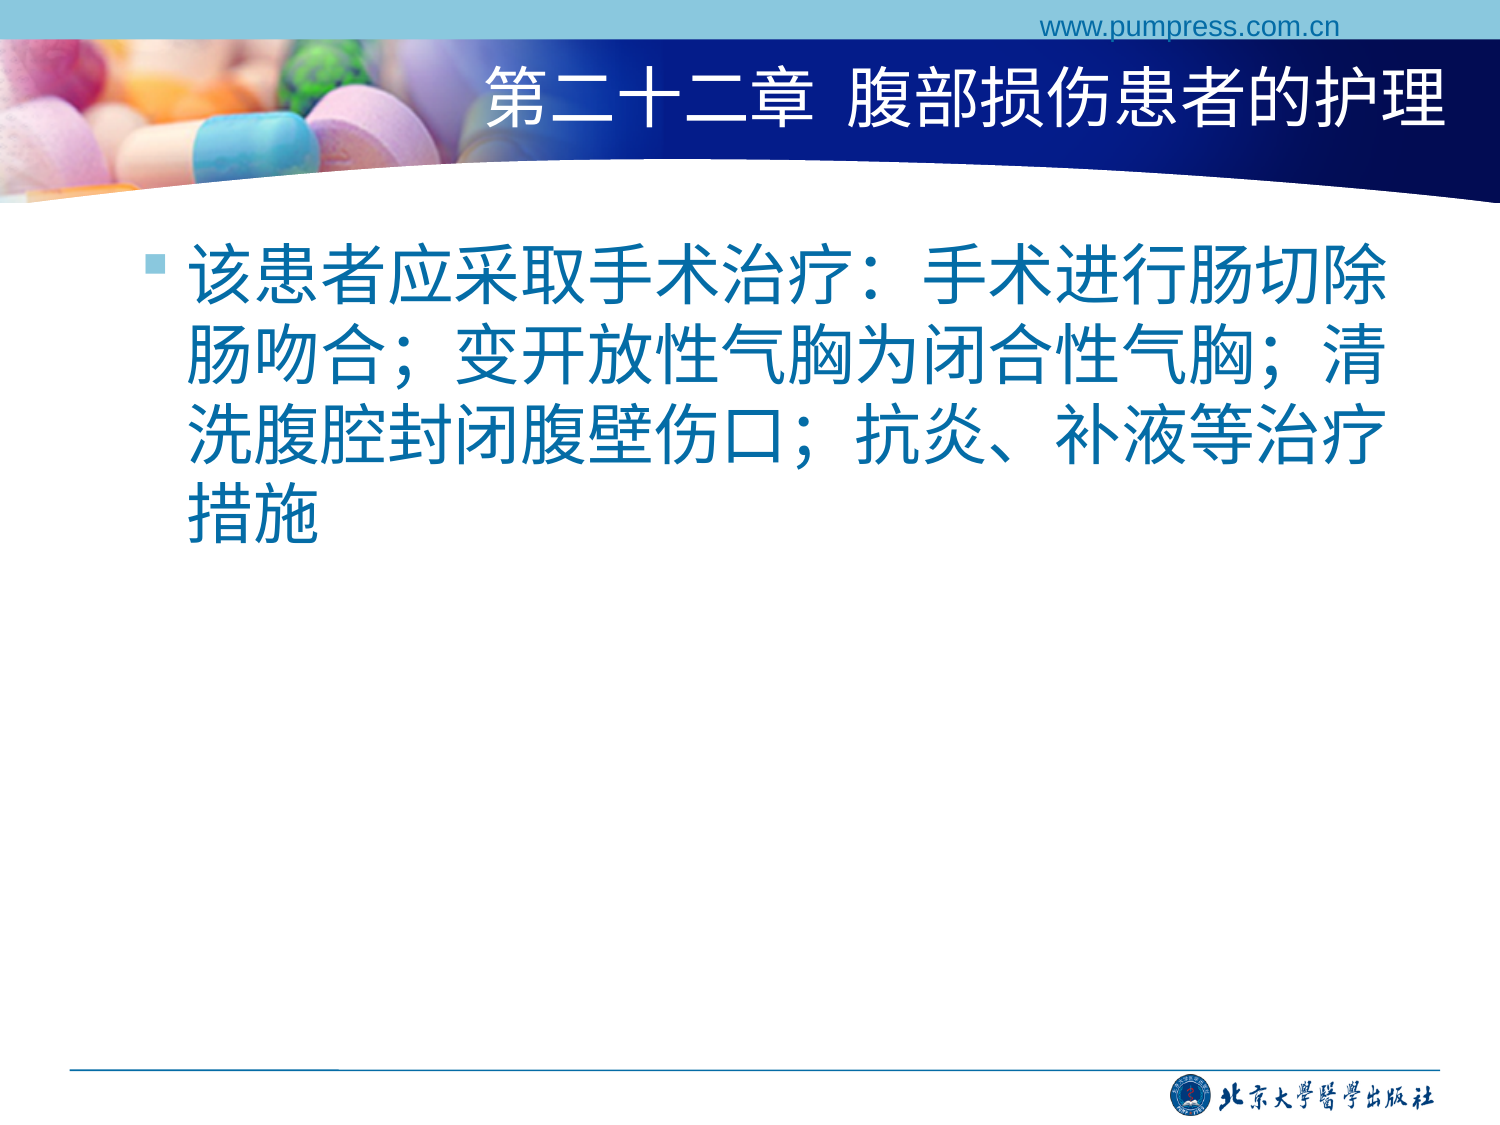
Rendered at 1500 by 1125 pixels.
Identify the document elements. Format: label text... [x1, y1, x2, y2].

title 第二十二章 腹部损伤患者的护理 [137, 49, 1463, 143]
slide_number www.pumpress.com.cn [1025, 0, 1463, 38]
list 该患者应采取手术治疗：手术进行肠切除肠吻合；变开放性气胸为闭合性气胸；清洗腹腔封闭腹壁伤口；抗炎、补液等治疗措施 [49, 224, 1463, 1026]
picture [1170, 1074, 1436, 1118]
picture [0, 40, 1500, 203]
